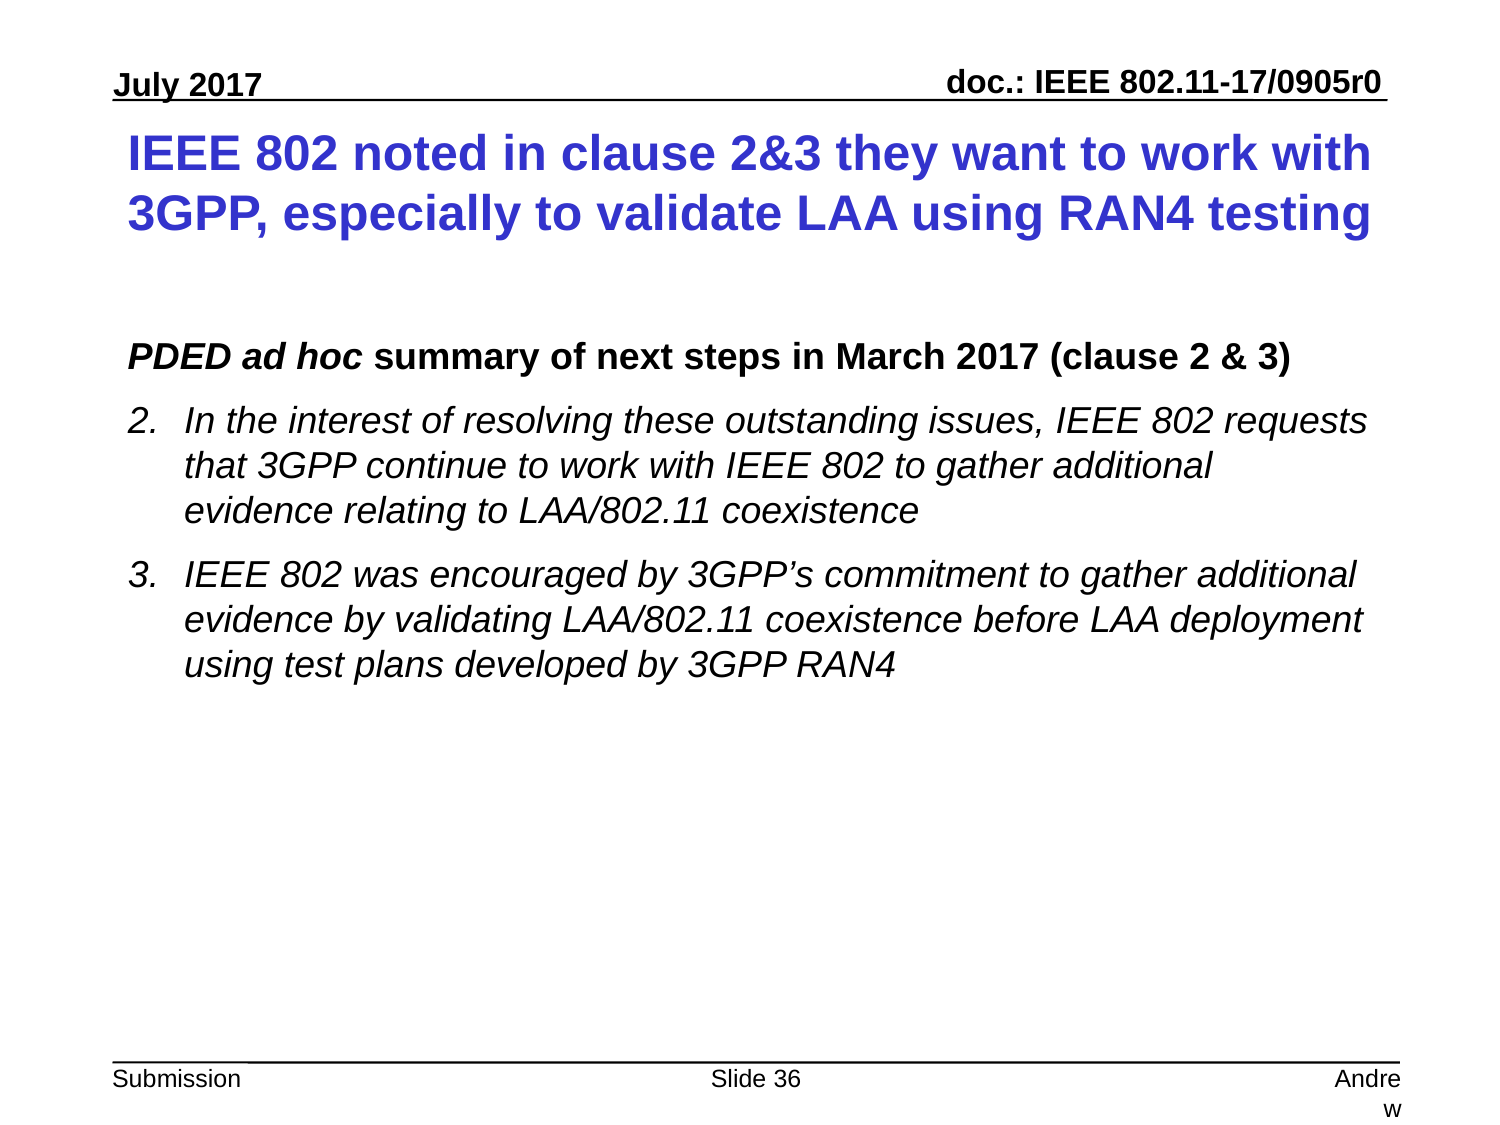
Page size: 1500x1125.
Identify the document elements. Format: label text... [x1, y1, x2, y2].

footer Andrew Myles, Cisco [1320, 1061, 1402, 1093]
slide_number Slide 36 [709, 1061, 803, 1093]
list PDED ad hoc summary of next steps in March 2017 (clause 2 & 3) In the interest of resolving these outstanding issues, IEEE 802 requests that 3GPP continue to work with IEEE 802 to gather additional evidence relating to LAA/802.11 coexistence IEEE 802 was encouraged by 3GPP’s commitment to gather additional evidence by validating LAA/802.11 coexistence before LAA deployment using test plans developed by 3GPP RAN4 [112, 324, 1388, 1000]
title IEEE 802 noted in clause 2&3 they want to work with 3GPP, especially to validate LAA using RAN4 testing [112, 112, 1488, 288]
